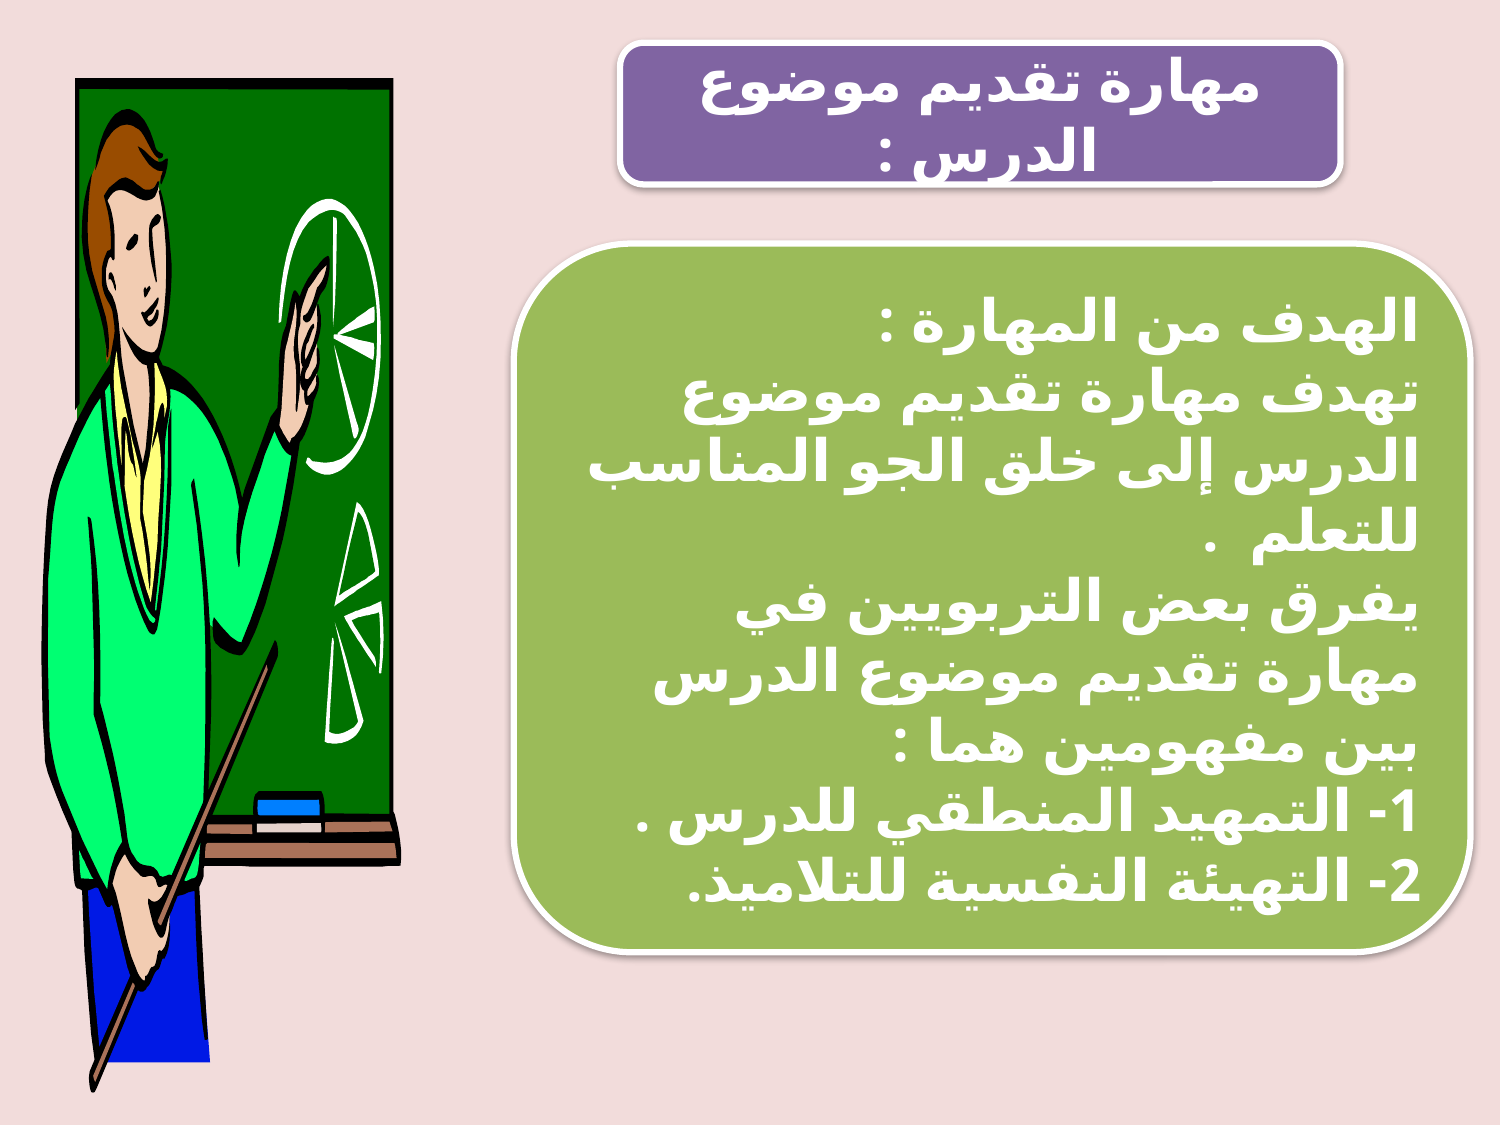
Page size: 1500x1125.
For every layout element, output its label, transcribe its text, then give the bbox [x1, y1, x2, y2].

picture [40, 77, 404, 1095]
text_box الهدف من المهارة : تهدف مهارة تقديم موضوع الدرس إلى خلق الجو المناسب للتعلم . يفرق بعض التربويين في مهارة تقديم موضوع الدرس بين مفهومين هما : 1- التمهيد المنطقي للدرس . 2- التهيئة النفسية للتلاميذ. [510, 240, 1474, 956]
text_box مهارة تقديم موضوع الدرس : [616, 39, 1344, 188]
